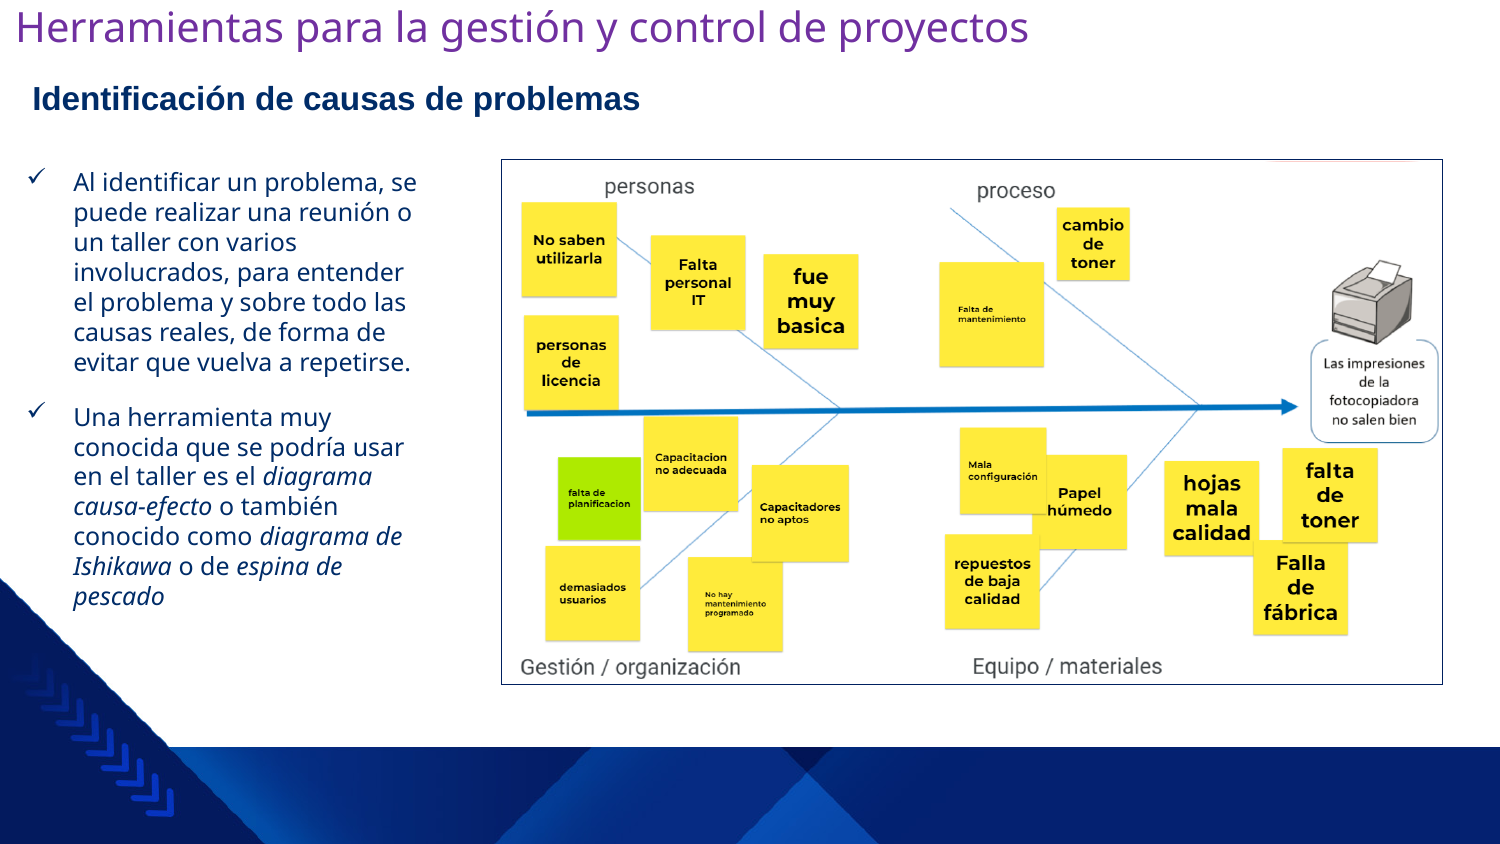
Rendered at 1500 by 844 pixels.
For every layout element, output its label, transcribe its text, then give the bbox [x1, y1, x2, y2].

title Herramientas para la gestión y control de proyectos [0, 0, 1290, 62]
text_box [501, 158, 1443, 685]
picture [0, 0, 1500, 844]
text_box Identificación de causas de problemas [17, 65, 857, 125]
text_box Al identificar un problema, se puede realizar una reunión o un taller con varios involucrados, para entender el problema y sobre todo las causas reales, de forma de evitar que vuelva a repetirse. Una herramienta muy conocida que se podría usar en el taller es el diagrama causa-efecto o también conocido como diagrama de Ishikawa o de espina de pescado [11, 159, 437, 618]
